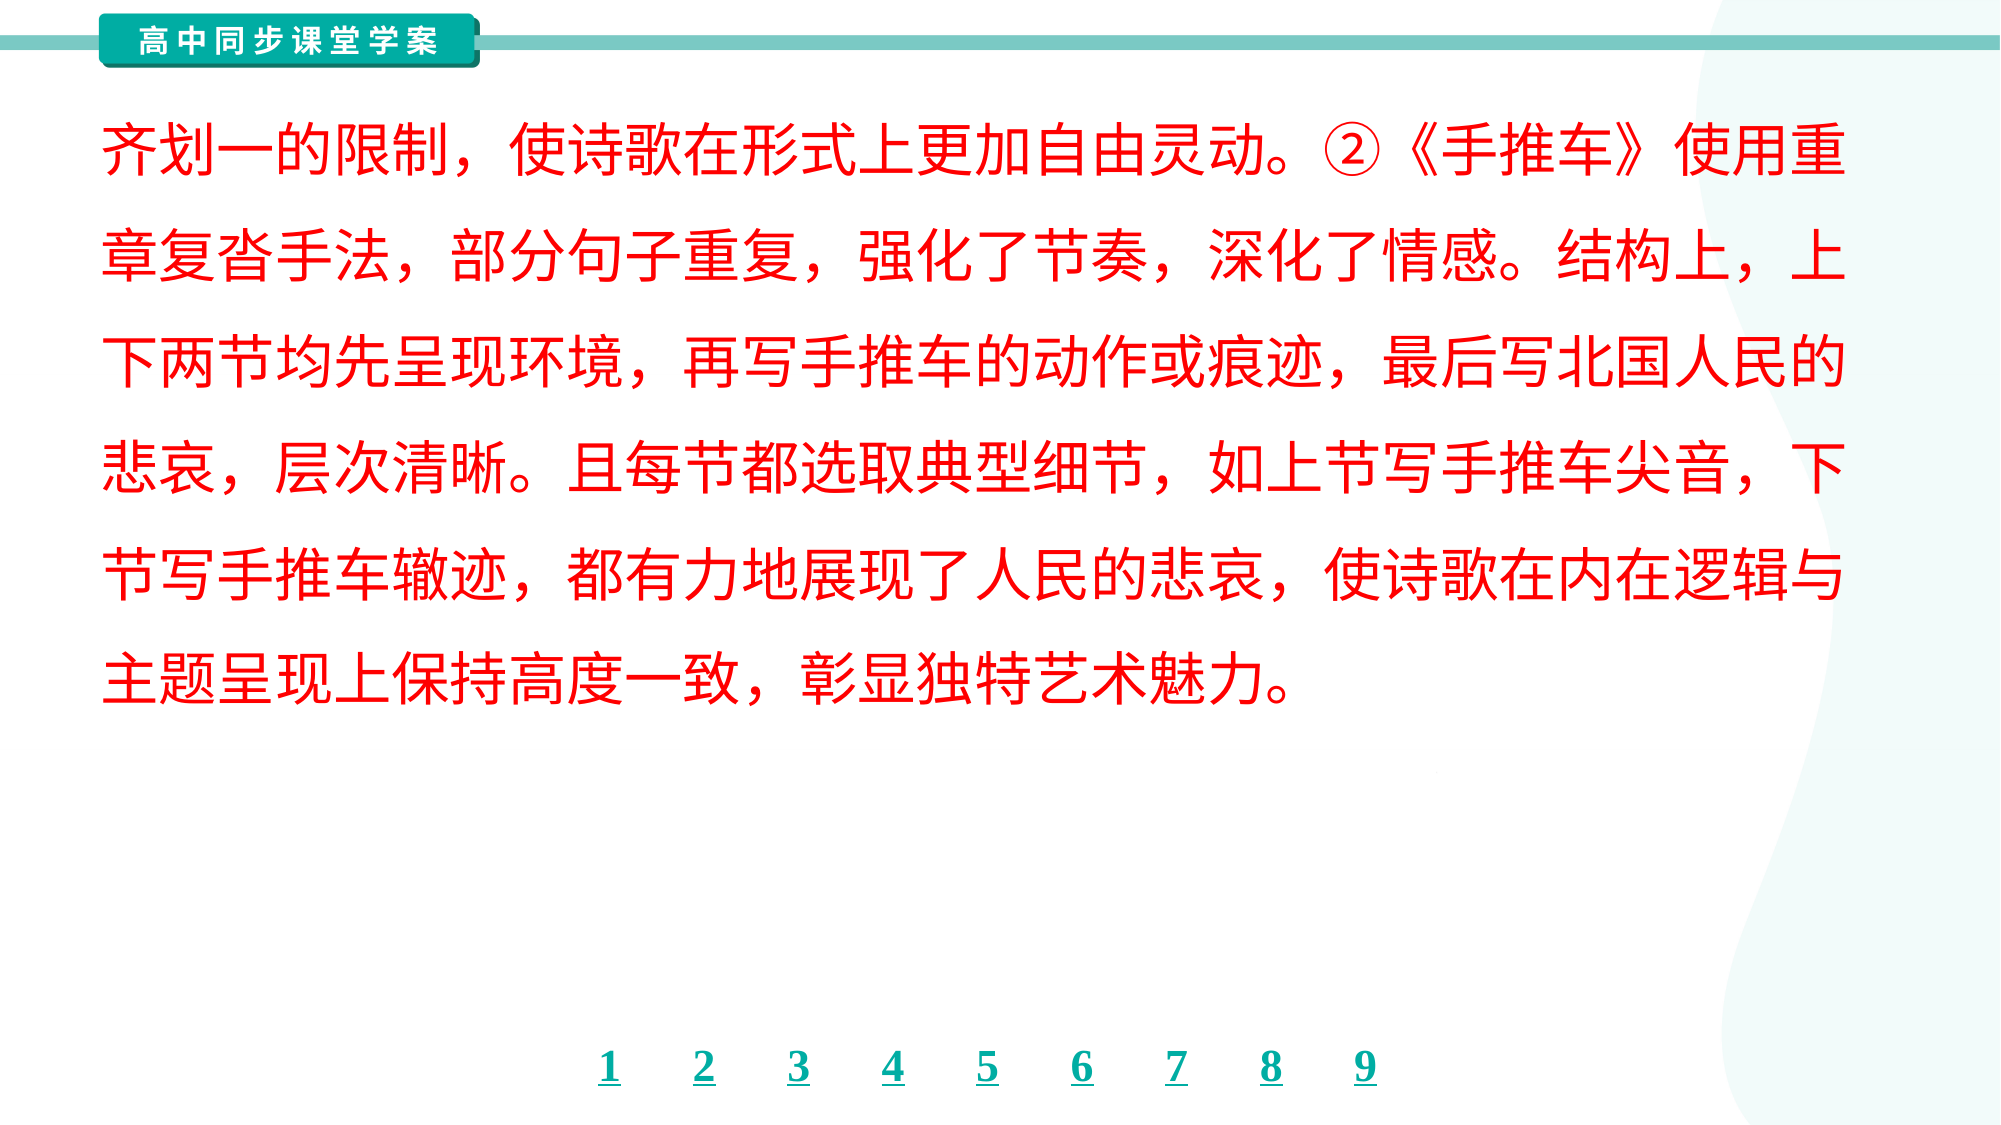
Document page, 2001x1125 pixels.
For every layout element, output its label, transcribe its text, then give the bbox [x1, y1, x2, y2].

text_box 齐划一的限制，使诗歌在形式上更加自由灵动。②《手推车》使用重 章复沓手法，部分句子重复，强化了节奏，深化了情感。结构上，上 下两节均先呈现环境，再写手推车的动作或痕迹，最后写北国人民的 悲哀，层次清晰。且每节都选取典型细节，如上节写手推车尖音，下 节写手推车辙迹，都有力地展现了人民的悲哀，使诗歌在内在逻辑与 主题呈现上保持高度一致，彰显独特艺术魅力。 [100, 76, 1899, 702]
picture [0, 0, 2000, 1125]
